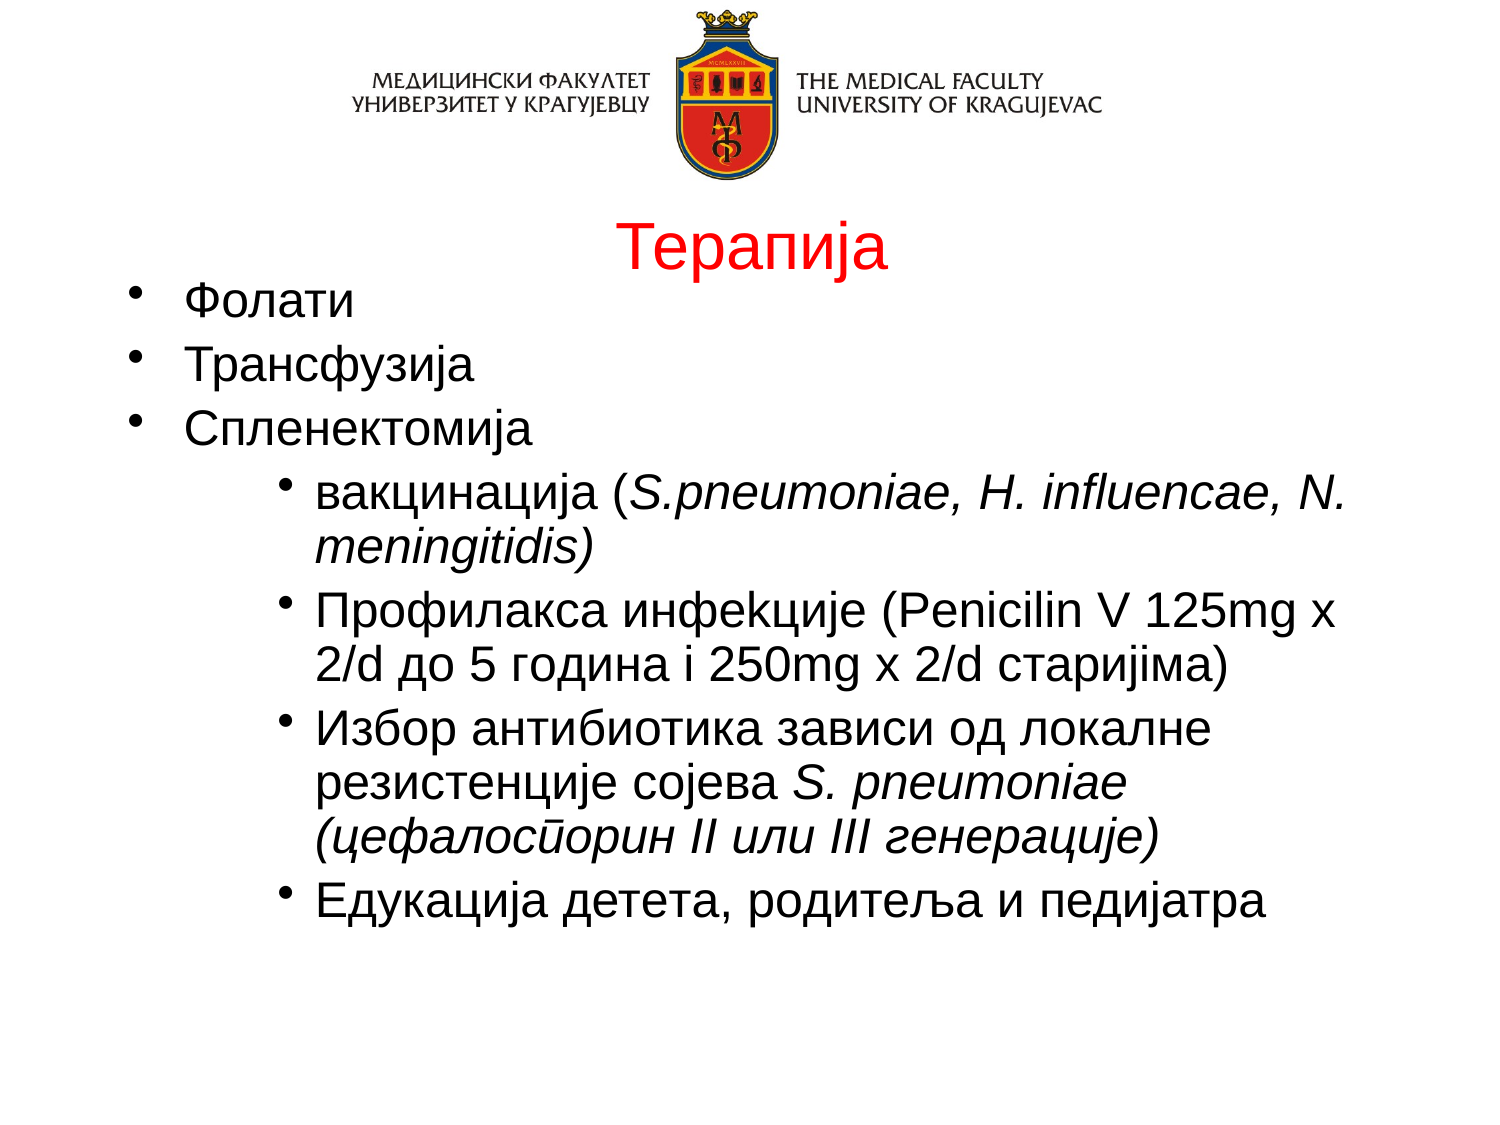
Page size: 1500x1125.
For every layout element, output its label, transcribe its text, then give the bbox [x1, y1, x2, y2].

title Терапија [76, 148, 1428, 337]
picture [328, 0, 1125, 148]
list Фолати Трансфузија Спленектомија вакцинација (S.pneumoniae, H. influencae, N. meningitidis) Профилаксa инфеkцијe (Penicilin V 125mg x 2/d до 5 гoдина i 250mg x 2/d старијiмa) Избор антибиотика зависи oд лoкалне резистенције сојева S. pneumoniae (цефалоспoрин II или III генерације) Едукацијa детeтa, родитеља и педијатра [111, 266, 1388, 943]
